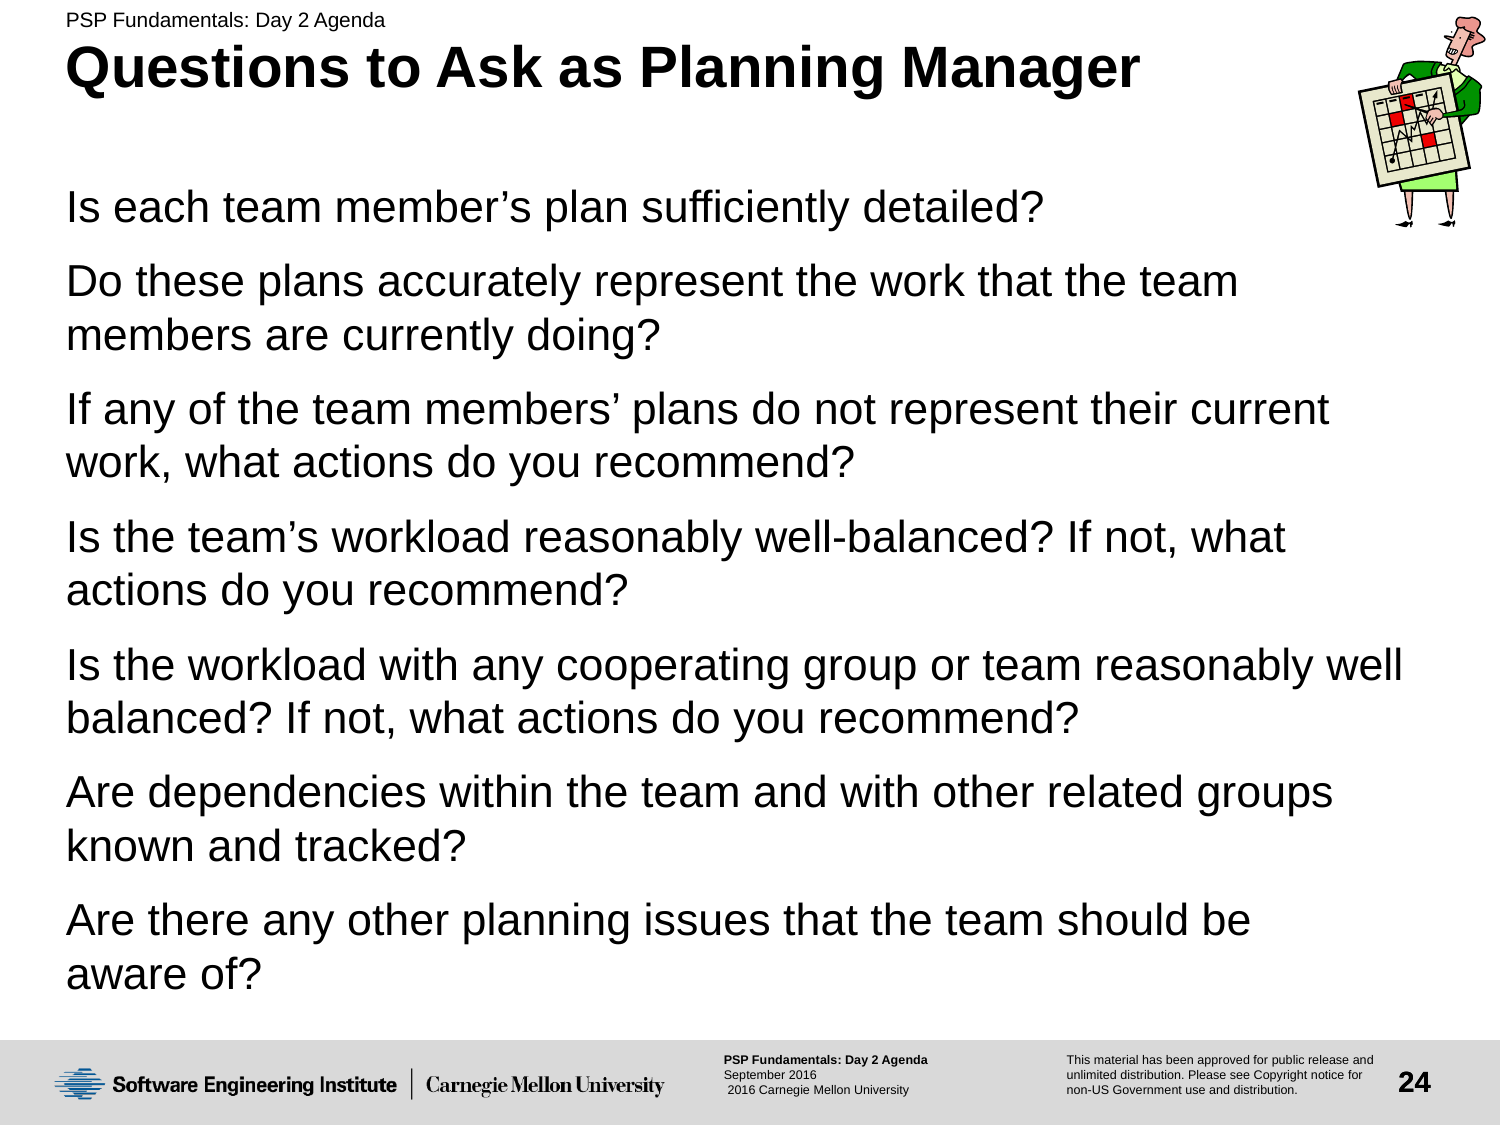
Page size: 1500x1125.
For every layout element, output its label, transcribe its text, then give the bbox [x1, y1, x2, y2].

title Questions to Ask as Planning Manager [65, 37, 1357, 148]
picture [46, 1061, 673, 1104]
picture [1357, 15, 1486, 228]
list Is each team member’s plan sufficiently detailed? Do these plans accurately represent the work that the team members are currently doing? If any of the team members’ plans do not represent their current work, what actions do you recommend? Is the team’s workload reasonably well-balanced? If not, what actions do you recommend? Is the workload with any cooperating group or team reasonably well balanced? If not, what actions do you recommend? Are dependencies within the team and with other related groups known and tracked? Are there any other planning issues that the team should be aware of? [65, 177, 1431, 1000]
